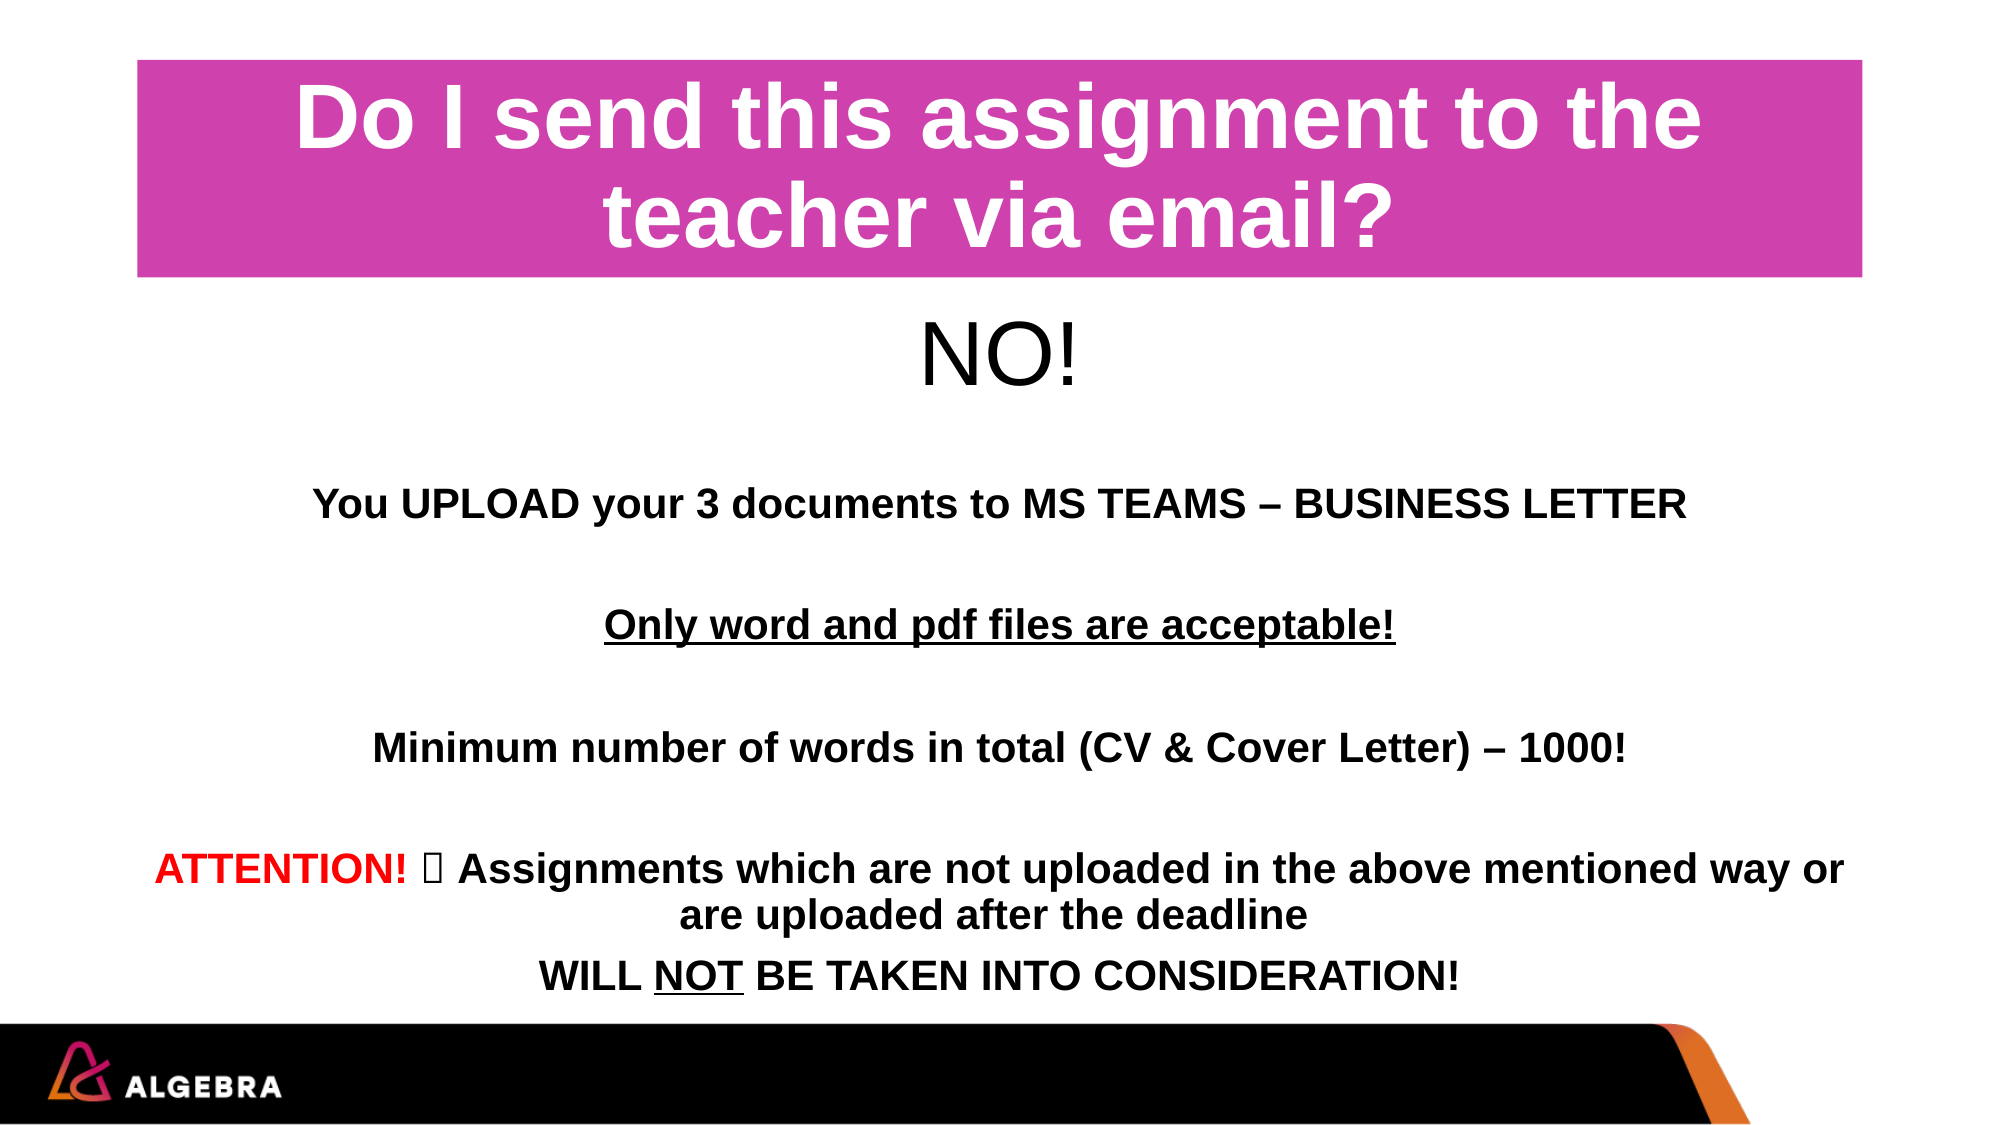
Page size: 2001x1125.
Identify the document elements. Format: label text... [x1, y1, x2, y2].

title Do I send this assignment to the teacher via email? [137, 59, 1863, 278]
list NO! You UPLOAD your 3 documents to MS TEAMS – BUSINESS LETTER Only word and pdf files are acceptable! Minimum number of words in total (CV & Cover Letter) – 1000! ATTENTION!  Assignments which are not uploaded in the above mentioned way or are uploaded after the deadline WILL NOT BE TAKEN INTO CONSIDERATION! [137, 299, 1863, 1014]
picture [0, 1023, 1958, 1125]
